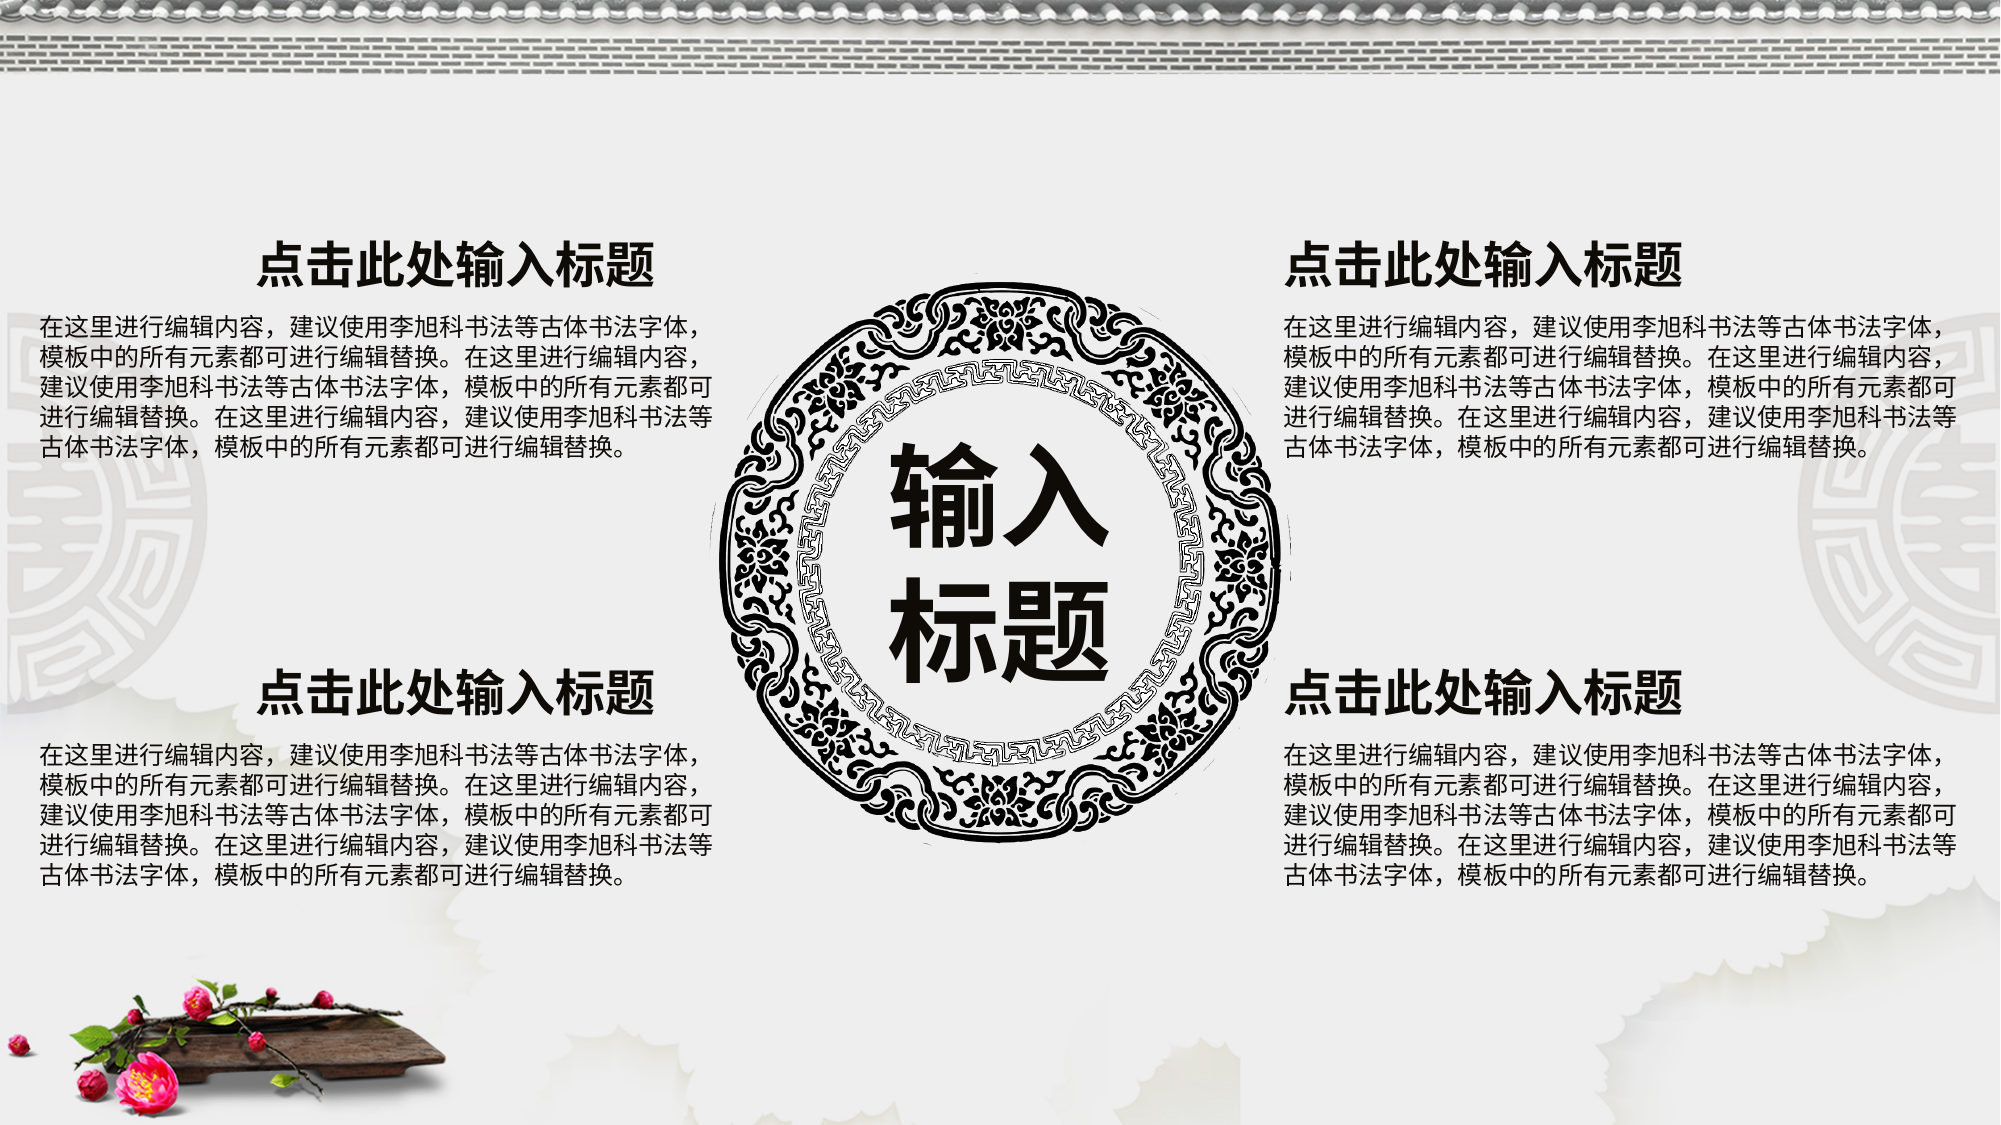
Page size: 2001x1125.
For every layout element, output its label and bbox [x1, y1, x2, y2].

picture [0, 0, 2001, 1125]
text_box [24, 654, 732, 899]
text_box [1268, 654, 1976, 899]
text_box [1268, 225, 1976, 471]
text_box [709, 272, 1291, 853]
text_box [24, 225, 732, 471]
